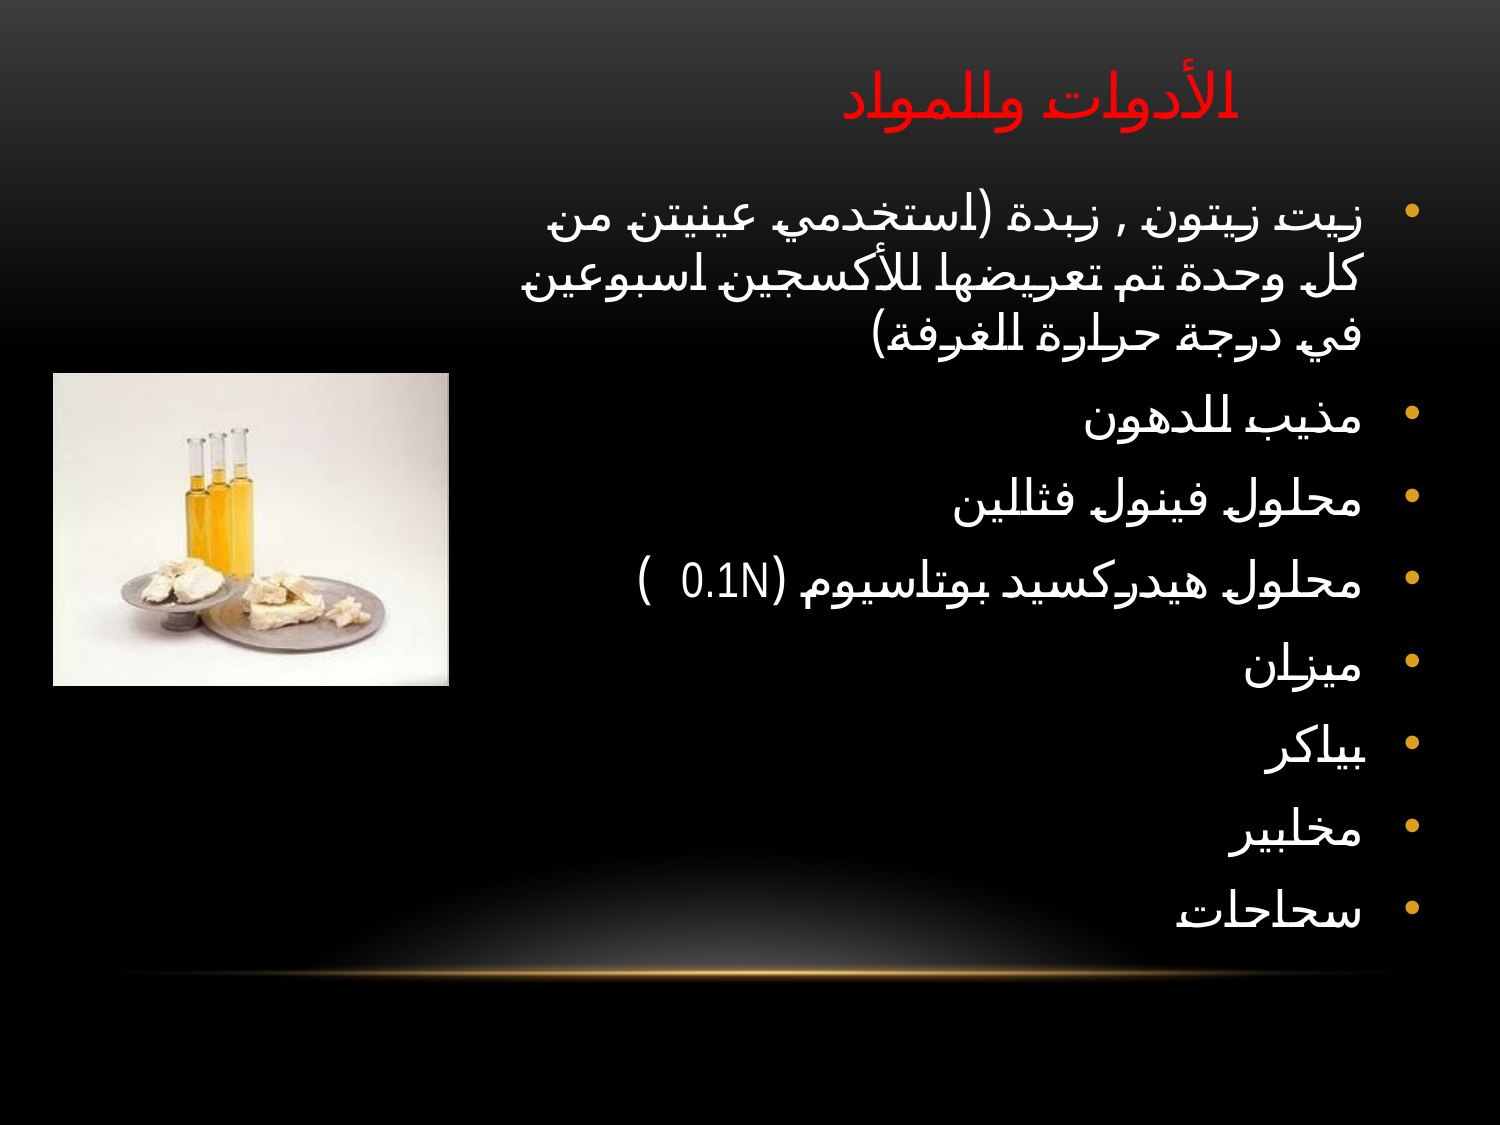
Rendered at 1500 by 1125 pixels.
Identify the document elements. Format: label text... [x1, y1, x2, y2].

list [52, 373, 449, 687]
picture [0, 0, 1500, 1125]
list زيت زيتون , زبدة (استخدمي عينيتن من كل وحدة تم تعريضها للأكسجين اسبوعين في درجة حرارة الغرفة) مذيب للدهون محلول فينول فثالين محلول هيدركسيد بوتاسيوم (0.1N ) ميزان بياكر مخابير سحاحات [466, 172, 1436, 901]
title الأدوات والمواد [631, 42, 1447, 139]
